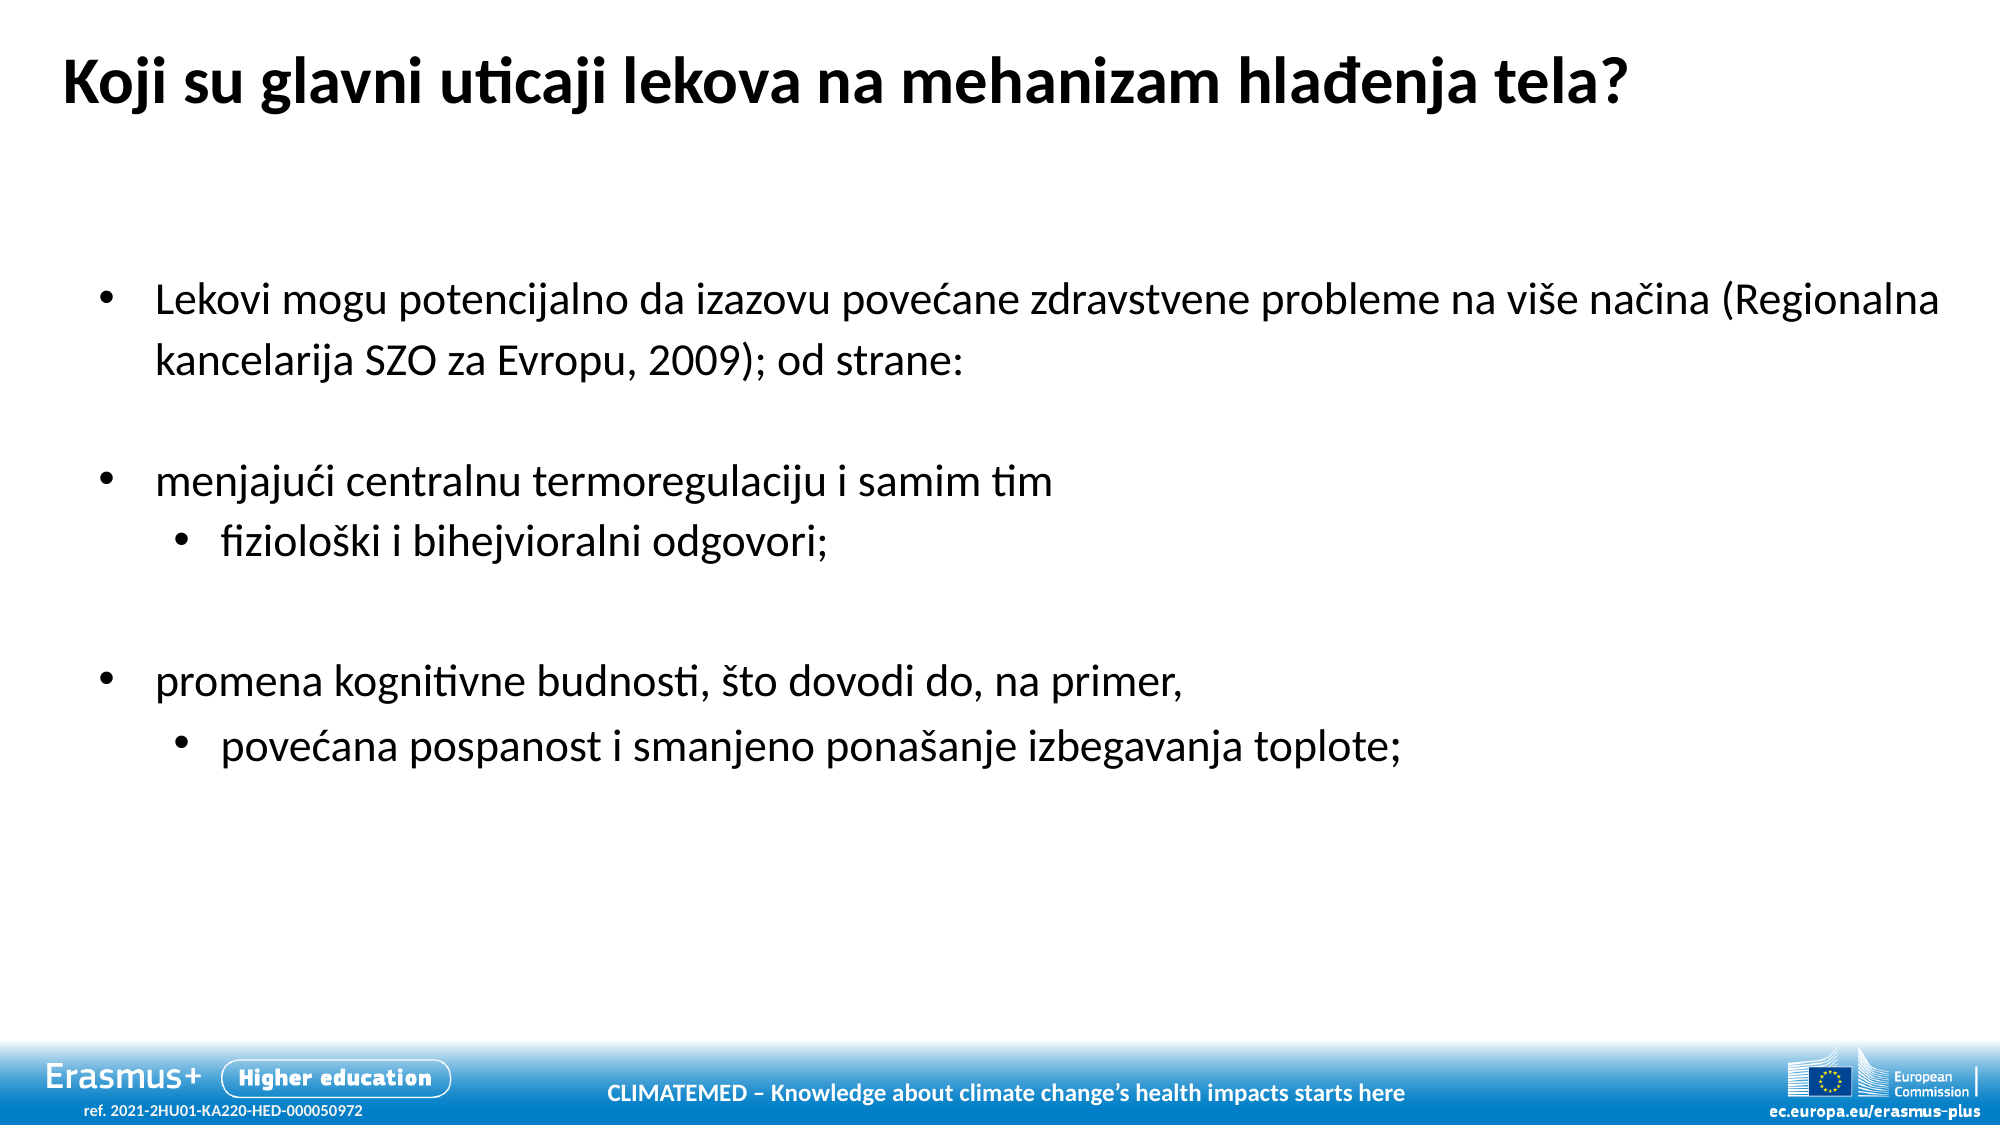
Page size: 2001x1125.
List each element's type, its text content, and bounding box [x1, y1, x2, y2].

title Koji su glavni uticaji lekova na mehanizam hlađenja tela? [48, 36, 2000, 128]
picture [0, 899, 2000, 1125]
list Lekovi mogu potencijalno da izazovu povećane zdravstvene probleme na više načina (Regionalna kancelarija SZO za Evropu, 2009); od strane: menjajući centralnu termoregulaciju i samim tim fiziološki i bihejvioralni odgovori; promena kognitivne budnosti, što dovodi do, na primer, povećana pospanost i smanjeno ponašanje izbegavanja toplote; [83, 256, 1976, 1066]
